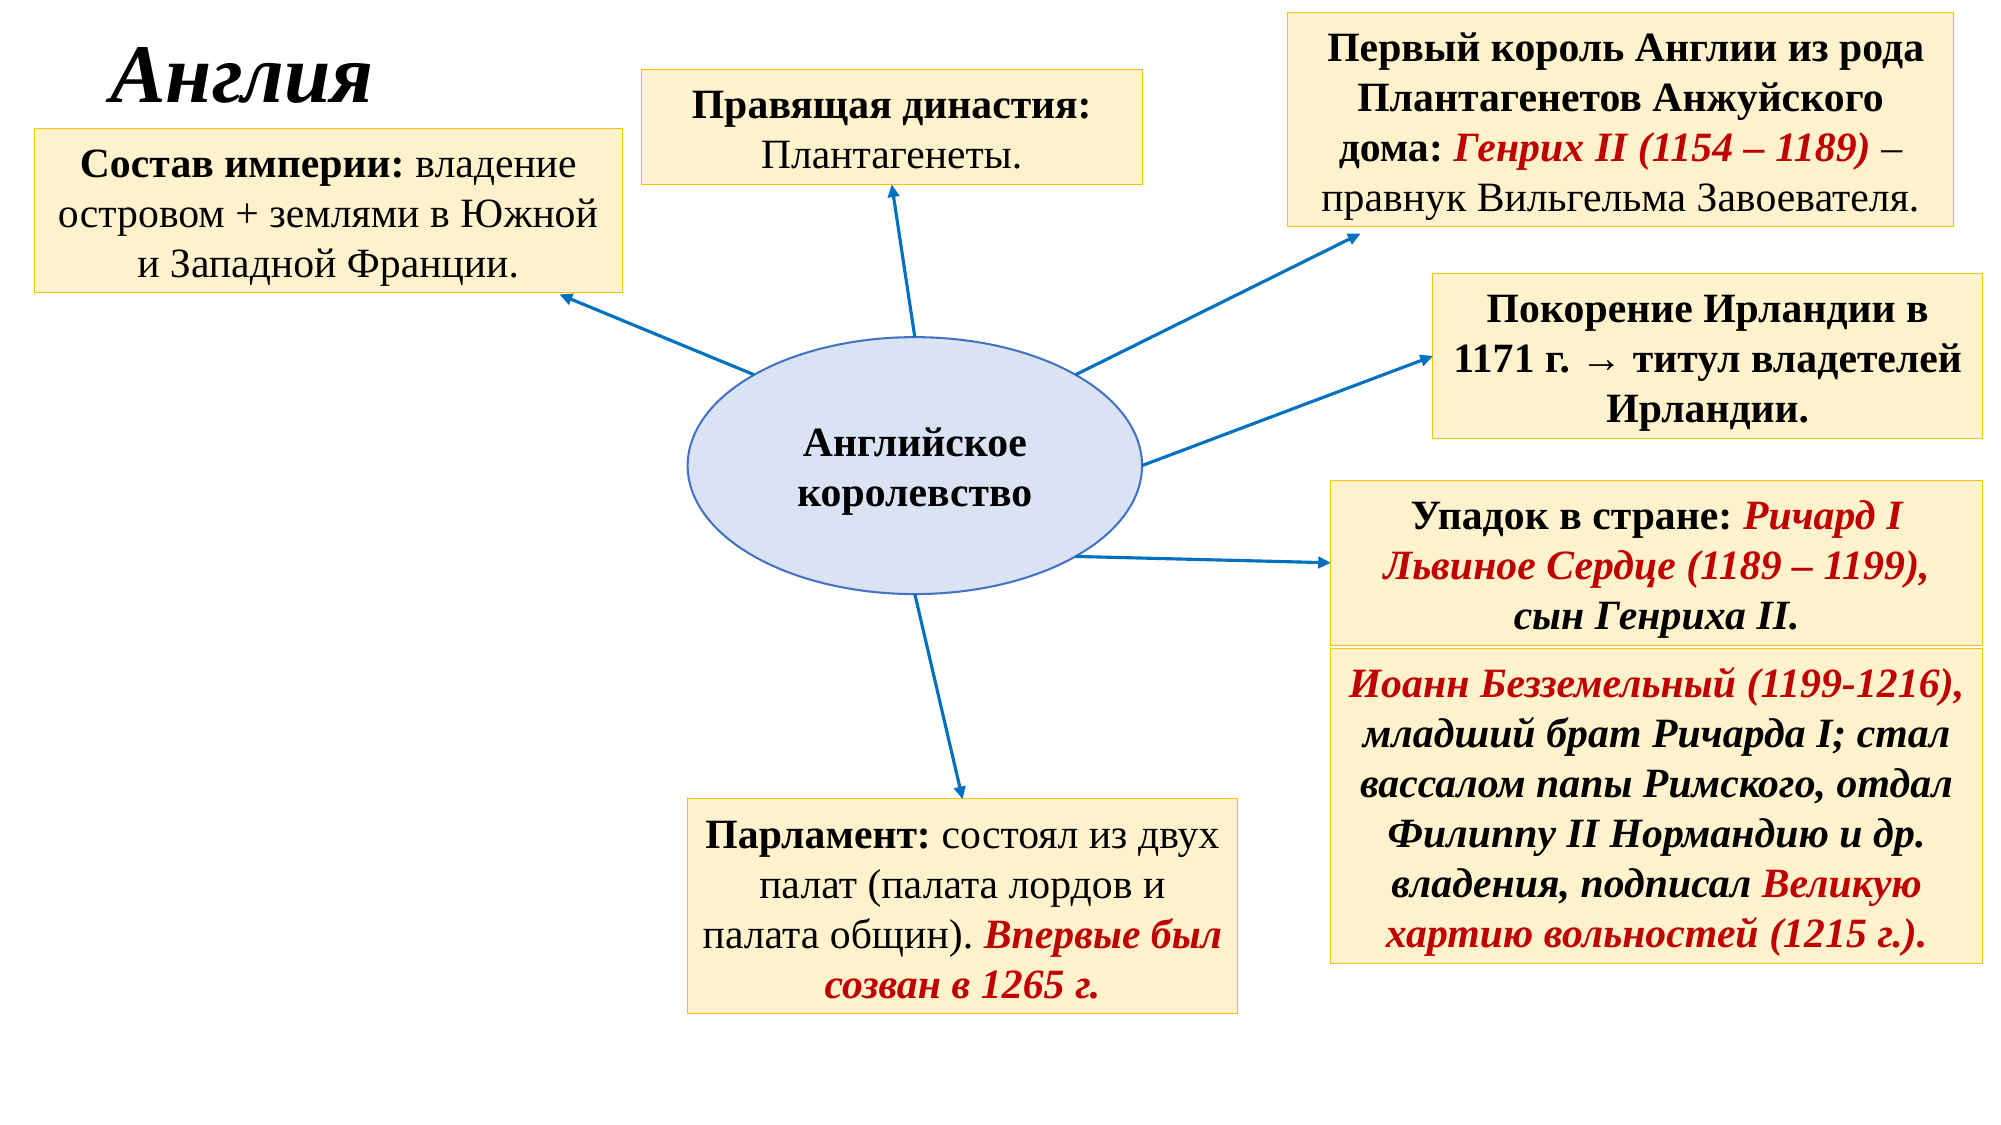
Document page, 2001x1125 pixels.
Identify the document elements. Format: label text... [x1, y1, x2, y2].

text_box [914, 594, 963, 799]
text_box Первый король Англии из рода Плантагенетов Анжуйского дома: Генрих II (1154 – 1189) – правнук Вильгельма Завоевателя. [1287, 12, 1954, 227]
text_box Англия [14, 11, 470, 127]
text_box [559, 294, 755, 375]
text_box Парламент: состоял из двух палат (палата лордов и палата общин). Впервые был созван в 1265 г. [687, 798, 1238, 1014]
text_box Покорение Ирландии в 1171 г. → титул владетелей Ирландии. [1432, 273, 1983, 439]
text_box [686, 410, 708, 521]
text_box Иоанн Безземельный (1199-1216), младший брат Ричарда I; стал вассалом папы Римского, отдал Филиппу II Нормандию и др. владения, подписал Великую хартию вольностей (1215 г.). [1330, 648, 1983, 964]
text_box [710, 523, 1120, 596]
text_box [1142, 356, 1433, 466]
text_box Упадок в стране: Ричард I Львиное Сердце (1189 – 1199), сын Генриха II. [1330, 480, 1983, 646]
text_box [711, 336, 1119, 407]
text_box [1075, 233, 1361, 375]
text_box Состав империи: владение островом + землями в Южной и Западной Франции. [34, 128, 623, 293]
text_box Правящая династия: Плантагенеты. [641, 69, 1143, 185]
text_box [891, 185, 915, 338]
text_box Английское королевство [708, 407, 1122, 523]
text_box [1075, 556, 1331, 564]
text_box [1122, 411, 1144, 521]
